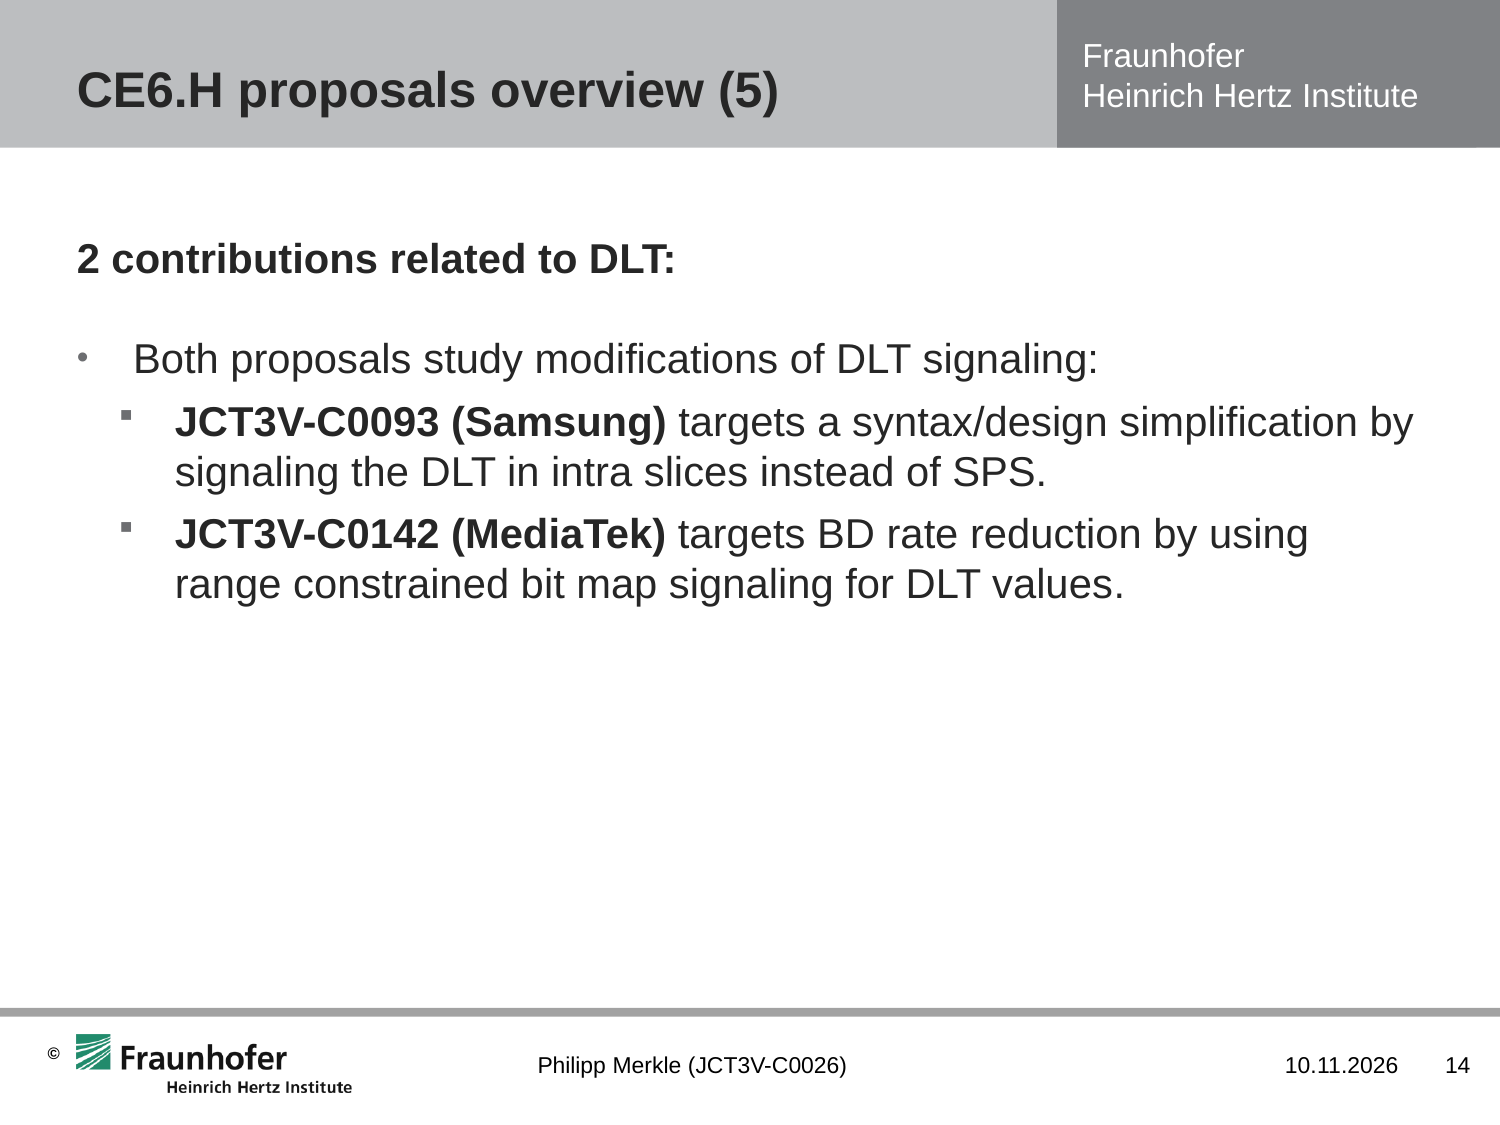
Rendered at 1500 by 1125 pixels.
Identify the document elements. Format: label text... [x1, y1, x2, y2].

title CE6.H proposals overview (5) [76, 58, 1022, 118]
picture [76, 1034, 352, 1093]
slide_number 14 [1394, 1034, 1471, 1094]
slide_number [1019, 1034, 1394, 1094]
footer Philipp Merkle (JCT3V-C0026) [442, 1034, 1008, 1094]
list 2 contributions related to DLT: Both proposals study modifications of DLT signaling: JCT3V-C0093 (Samsung) targets a syntax/design simplification by signaling the DLT in intra slices instead of SPS. JCT3V-C0142 (MediaTek) targets BD rate reduction by using range constrained bit map signaling for DLT values. [76, 231, 1424, 973]
